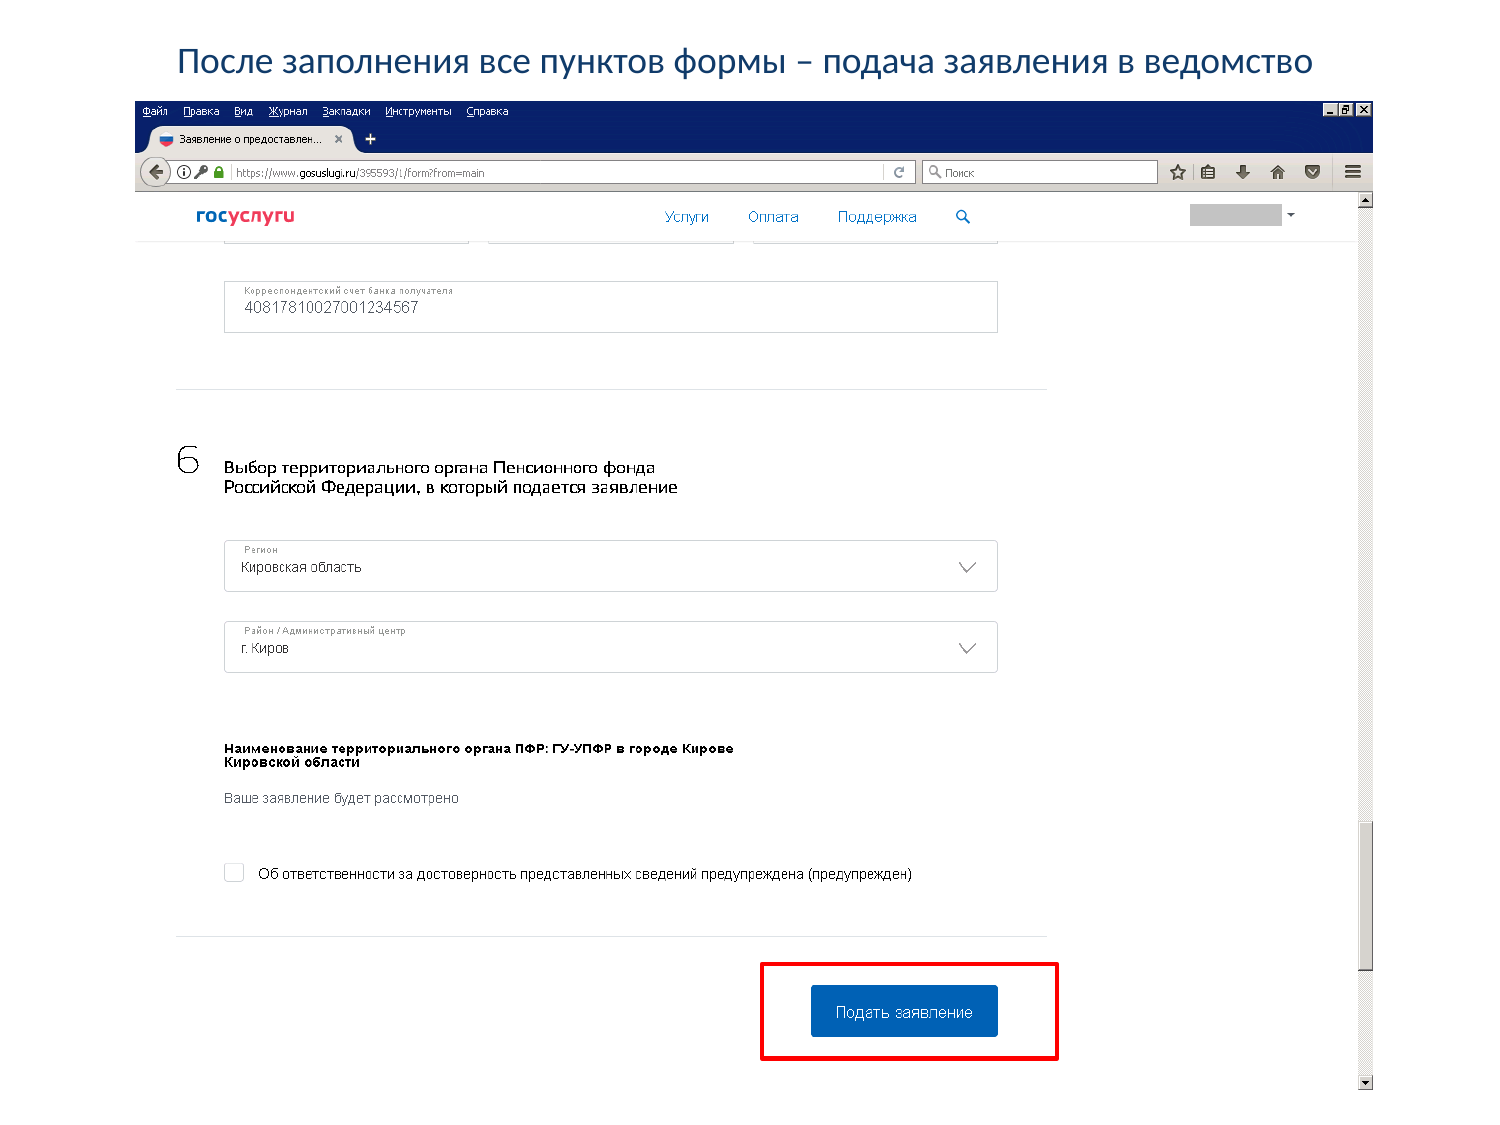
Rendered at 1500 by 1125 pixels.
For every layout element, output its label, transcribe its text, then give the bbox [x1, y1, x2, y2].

text_box После заполнения все пунктов формы – подача заявления в ведомство [29, 27, 1471, 89]
picture [135, 101, 1373, 1090]
